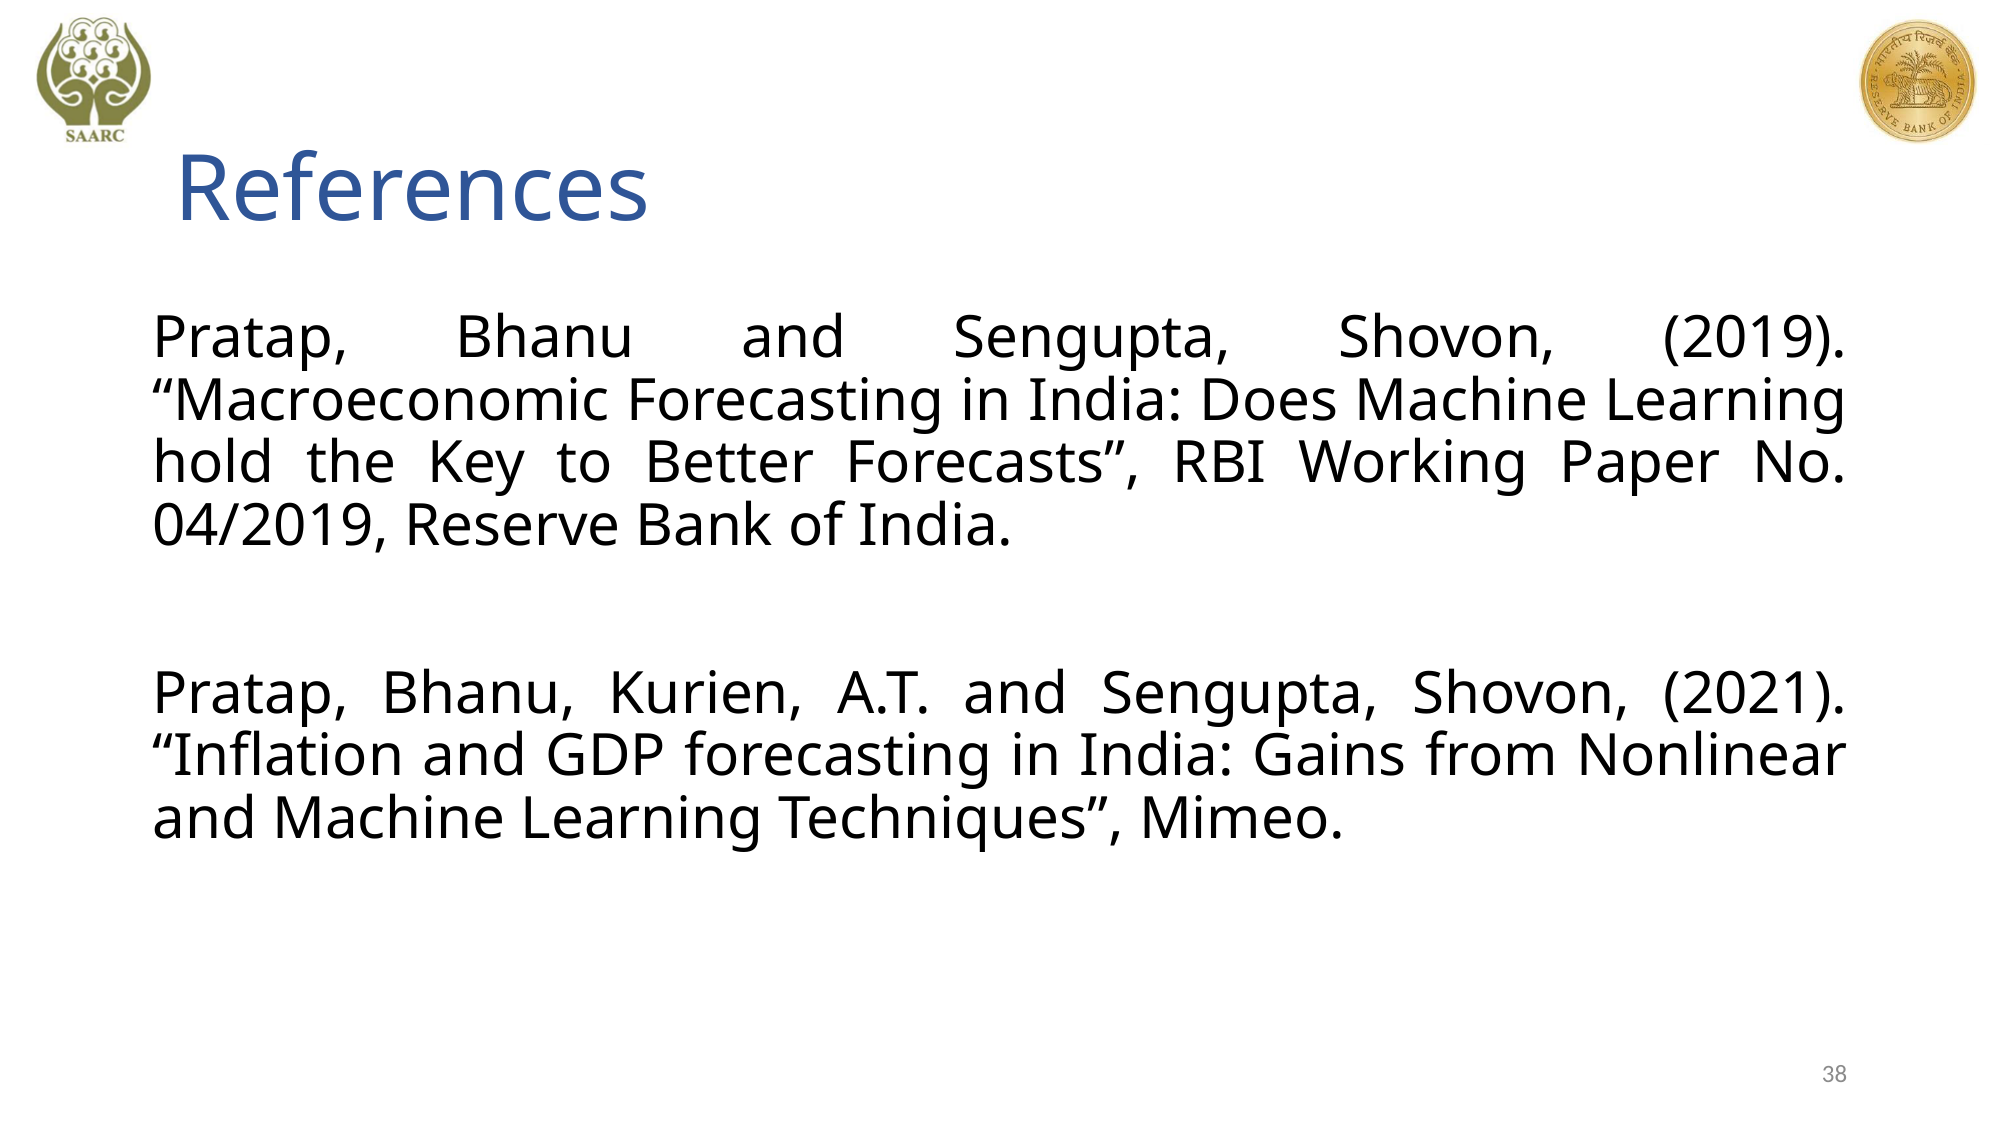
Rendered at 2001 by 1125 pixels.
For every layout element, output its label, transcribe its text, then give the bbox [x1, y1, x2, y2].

picture [1832, 13, 1997, 145]
list Pratap, Bhanu and Sengupta, Shovon, (2019). “Macroeconomic Forecasting in India: Does Machine Learning hold the Key to Better Forecasts”, RBI Working Paper No. 04/2019, Reserve Bank of India. Pratap, Bhanu, Kurien, A.T. and Sengupta, Shovon, (2021). “Inflation and GDP forecasting in India: Gains from Nonlinear and Machine Learning Techniques”, Mimeo. [137, 299, 1863, 1014]
picture [26, 13, 160, 149]
slide_number 38 [1412, 1042, 1863, 1103]
title References [159, 82, 1885, 300]
